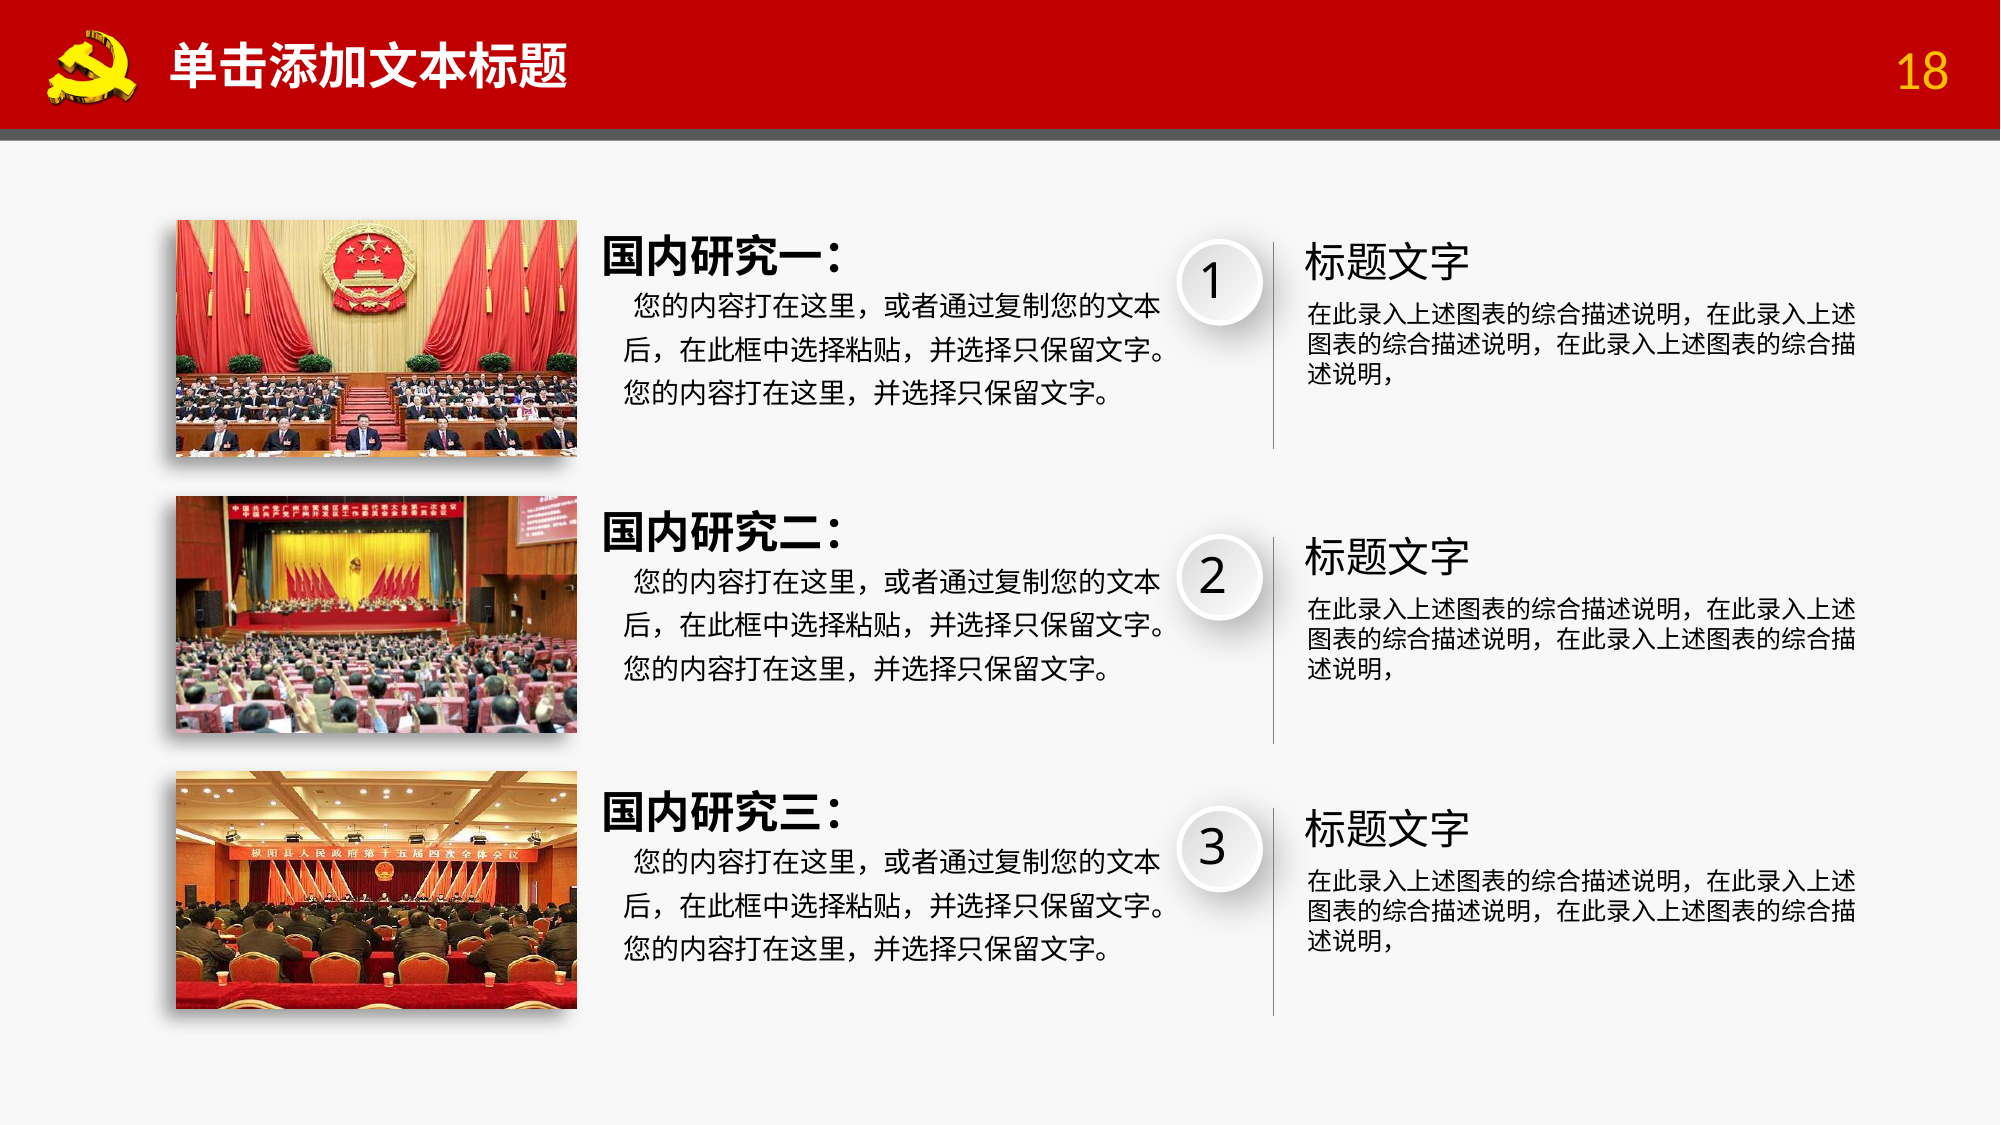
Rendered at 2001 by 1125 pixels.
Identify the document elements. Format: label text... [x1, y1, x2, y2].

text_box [1179, 523, 1887, 745]
picture [176, 771, 577, 1009]
text_box 国内研究一： [586, 220, 955, 289]
text_box [0, 130, 2000, 142]
text_box 国内研究二： [586, 496, 955, 565]
text_box 单击添加文本标题 [153, 27, 584, 102]
text_box [1886, 37, 1958, 98]
picture [176, 220, 577, 458]
text_box 您的内容打在这里，或者通过复制您的文本后，在此框中选择粘贴，并选择只保留文字。您的内容打在这里，并选择只保留文字。 [608, 547, 1179, 693]
picture [39, 23, 144, 112]
text_box 您的内容打在这里，或者通过复制您的文本后，在此框中选择粘贴，并选择只保留文字。您的内容打在这里，并选择只保留文字。 [608, 827, 1179, 973]
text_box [1179, 228, 1887, 450]
text_box [0, 2, 2000, 130]
text_box 您的内容打在这里，或者通过复制您的文本后，在此框中选择粘贴，并选择只保留文字。您的内容打在这里，并选择只保留文字。 [608, 271, 1179, 417]
picture [176, 496, 577, 733]
text_box 国内研究三： [586, 776, 955, 845]
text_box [1179, 794, 1887, 1017]
text_box [0, 142, 2000, 1125]
